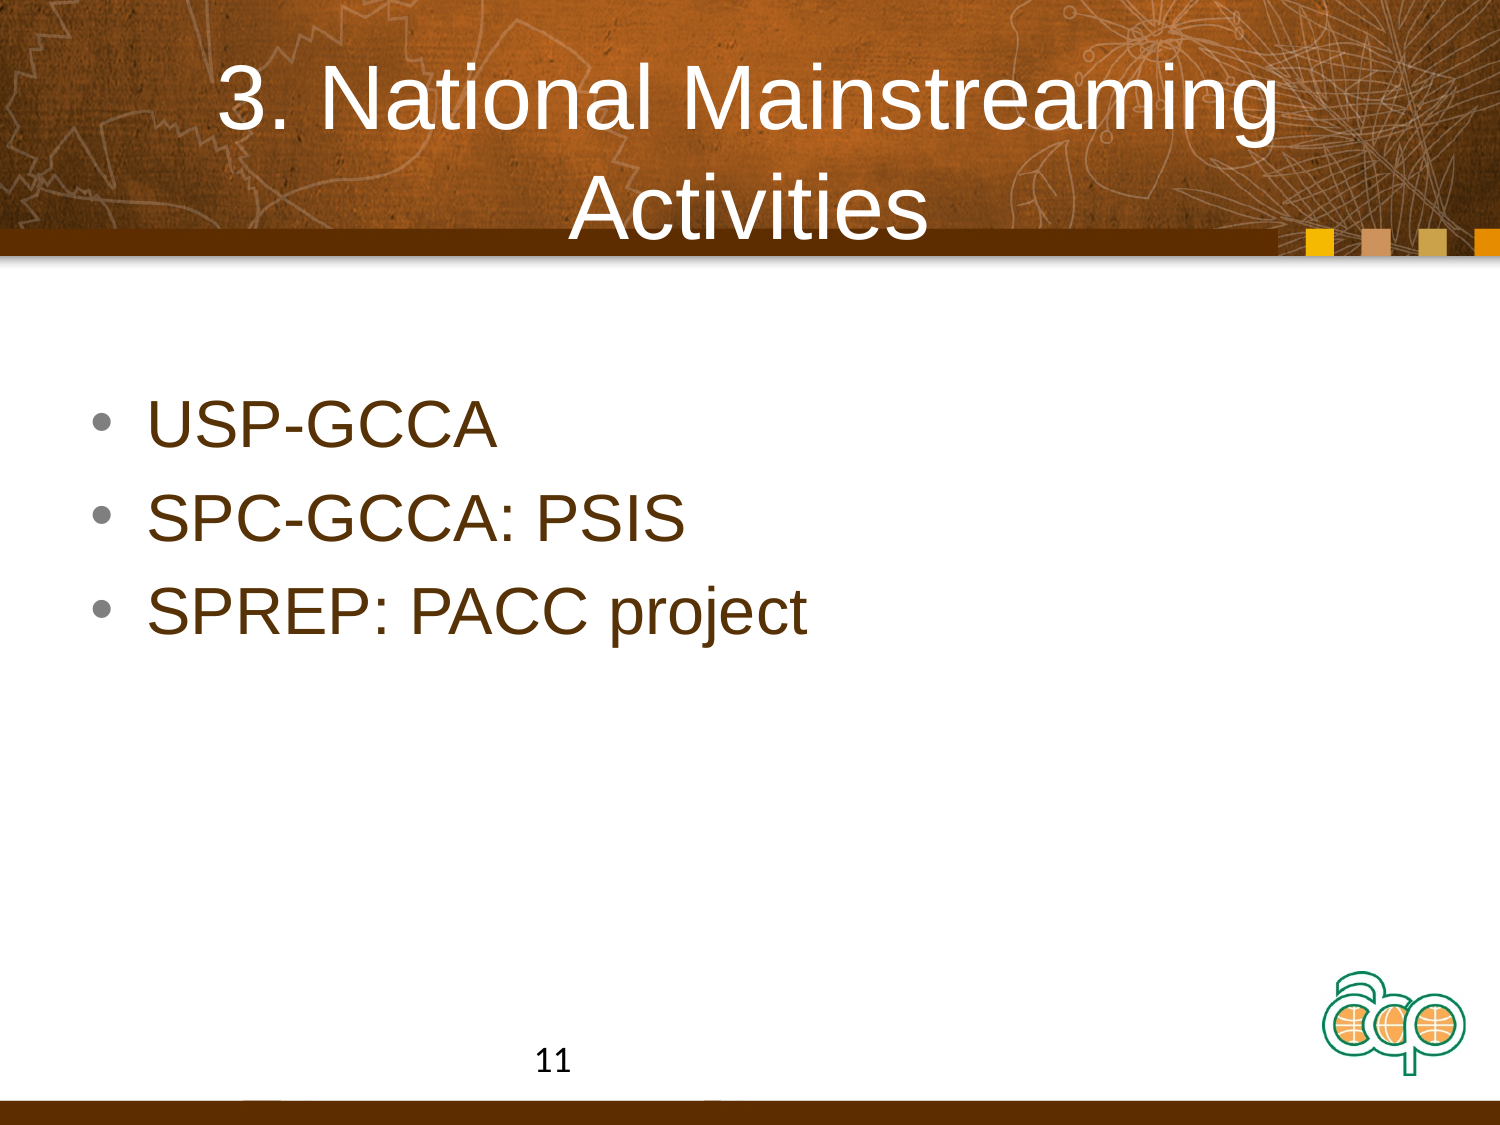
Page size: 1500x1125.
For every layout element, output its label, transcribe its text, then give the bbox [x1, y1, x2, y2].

title 3. National Mainstreaming Activities [74, 62, 1426, 234]
slide_number 11 [518, 1027, 869, 1071]
list USP-GCCA SPC-GCCA: PSIS SPREP: PACC project [74, 280, 1426, 936]
picture [0, 0, 1500, 1125]
